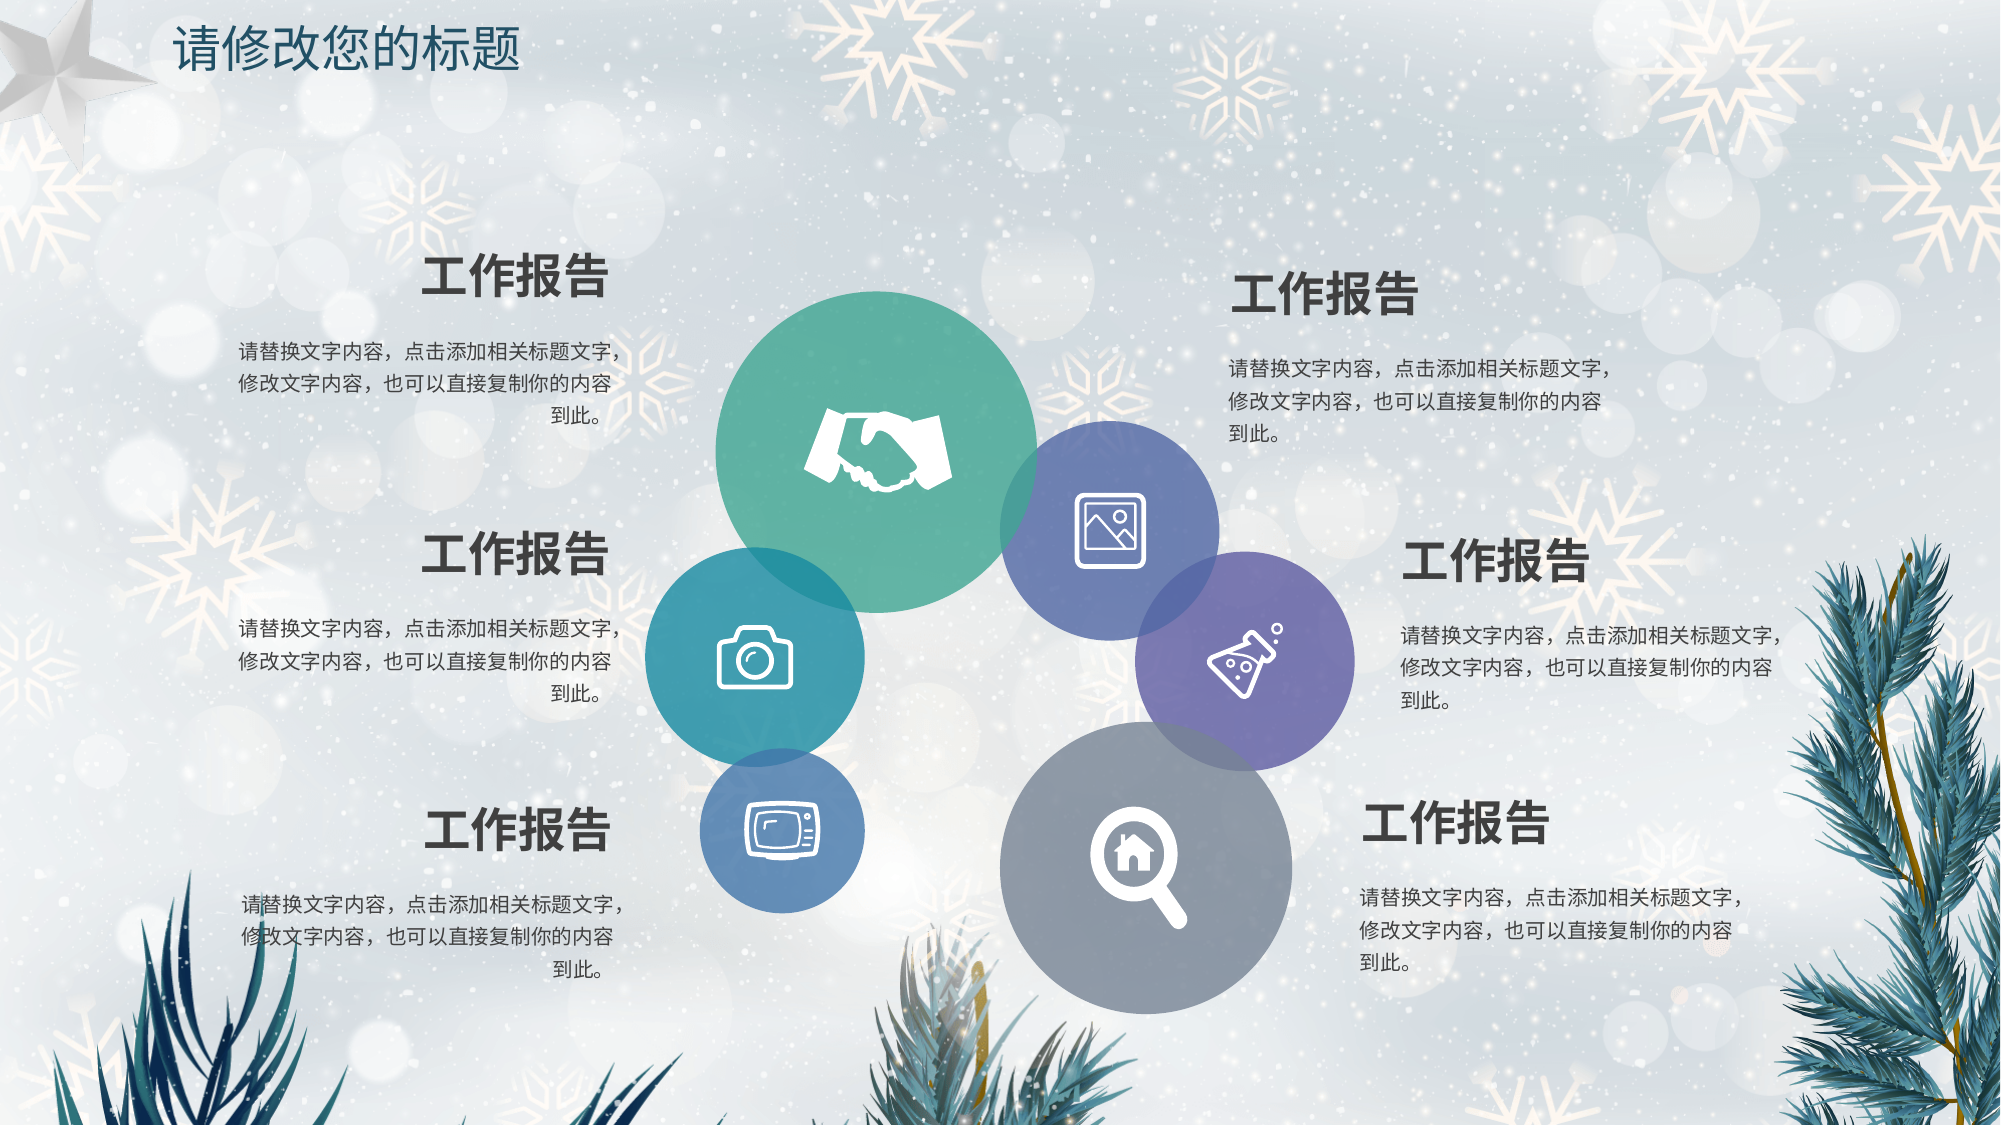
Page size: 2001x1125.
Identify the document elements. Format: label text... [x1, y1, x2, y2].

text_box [999, 421, 1220, 641]
text_box 工作报告 [1215, 256, 1594, 329]
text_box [715, 291, 1038, 613]
text_box 请替换文字内容，点击添加相关标题文字，修改文字内容，也可以直接复制你的内容到此。 [213, 602, 626, 713]
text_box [1135, 551, 1355, 772]
text_box 请替换文字内容，点击添加相关标题文字，修改文字内容，也可以直接复制你的内容到此。 [1215, 342, 1628, 453]
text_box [645, 547, 865, 767]
text_box 请替换文字内容，点击添加相关标题文字，修改文字内容，也可以直接复制你的内容到此。 [213, 324, 626, 435]
text_box 工作报告 [247, 516, 626, 589]
text_box 请替换文字内容，点击添加相关标题文字，修改文字内容，也可以直接复制你的内容到此。 [215, 877, 628, 988]
text_box 工作报告 [250, 792, 628, 865]
text_box 工作报告 [1346, 785, 1725, 858]
text_box 请修改您的标题 [157, 10, 847, 86]
text_box 请替换文字内容，点击添加相关标题文字，修改文字内容，也可以直接复制你的内容到此。 [1346, 870, 1760, 982]
picture [0, 0, 2001, 1125]
text_box 请替换文字内容，点击添加相关标题文字，修改文字内容，也可以直接复制你的内容到此。 [1386, 608, 1799, 719]
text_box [999, 721, 1293, 1015]
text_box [699, 748, 865, 914]
text_box 工作报告 [247, 238, 626, 311]
text_box 工作报告 [1386, 523, 1765, 596]
